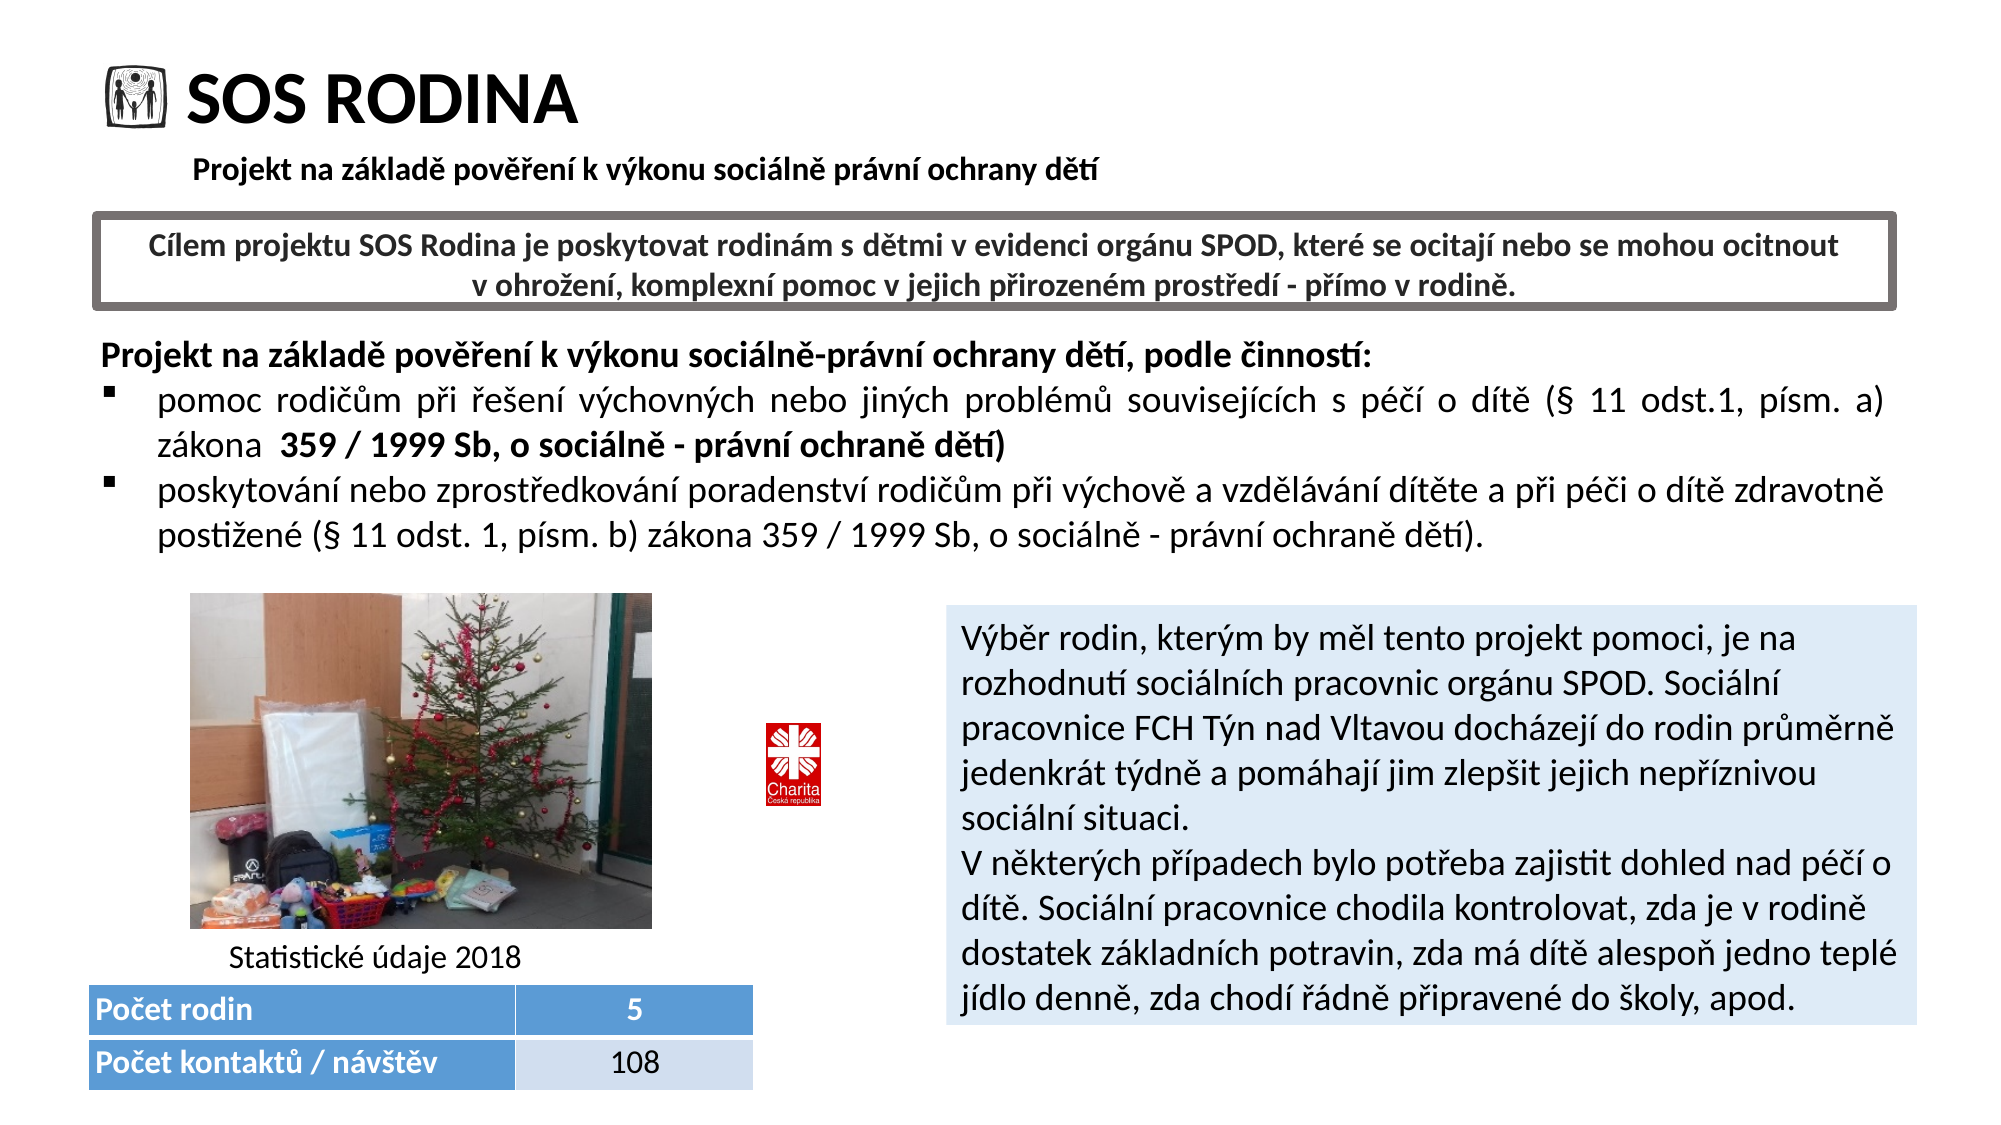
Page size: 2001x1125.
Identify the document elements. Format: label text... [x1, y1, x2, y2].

picture [766, 723, 821, 806]
table_cell Počet kontaktů / návštěv [89, 1040, 515, 1090]
text_box Projekt na základě pověření k výkonu sociálně-právní ochrany dětí, podle činností: pomoc rodičům při řešení výchovných nebo jiných problémů souvisejících s péčí o dítě (§ 11 odst.1, písm. a) zákona 359 / 1999 Sb, o sociálně - právní ochraně dětí) poskytování nebo zprostředkování poradenství rodičům při výchově a vzdělávání dítěte a při péči o dítě zdravotně postižené (§ 11 odst. 1, písm. b) zákona 359 / 1999 Sb, o sociálně - právní ochraně dětí). [86, 322, 1902, 562]
picture [103, 63, 170, 130]
text_box Cílem projektu SOS Rodina je poskytovat rodinám s dětmi v evidenci orgánu SPOD, které se ocitají nebo se mohou ocitnout v ohrožení, komplexní pomoc v jejich přirozeném prostředí - přímo v rodině. [96, 215, 1893, 307]
table_header Počet rodin [89, 985, 515, 1035]
text_box SOS RODINA Projekt na základě pověření k výkonu sociálně právní ochrany dětí [44, 42, 1964, 252]
table_cell 108 [516, 1040, 753, 1090]
text_box Výběr rodin, kterým by měl tento projekt pomoci, je na rozhodnutí sociálních pracovnic orgánu SPOD. Sociální pracovnice FCH Týn nad Vltavou docházejí do rodin průměrně jedenkrát týdně a pomáhají jim zlepšit jejich nepříznivou sociální situaci. V některých případech bylo potřeba zajistit dohled nad péčí o dítě. Sociální pracovnice chodila kontrolovat, zda je v rodině dostatek základních potravin, zda má dítě alespoň jedno teplé jídlo denně, zda chodí řádně připravené do školy, apod. [946, 605, 1917, 1025]
text_box Statistické údaje 2018 [213, 929, 565, 983]
picture [190, 593, 652, 929]
table_header 5 [516, 985, 753, 1035]
